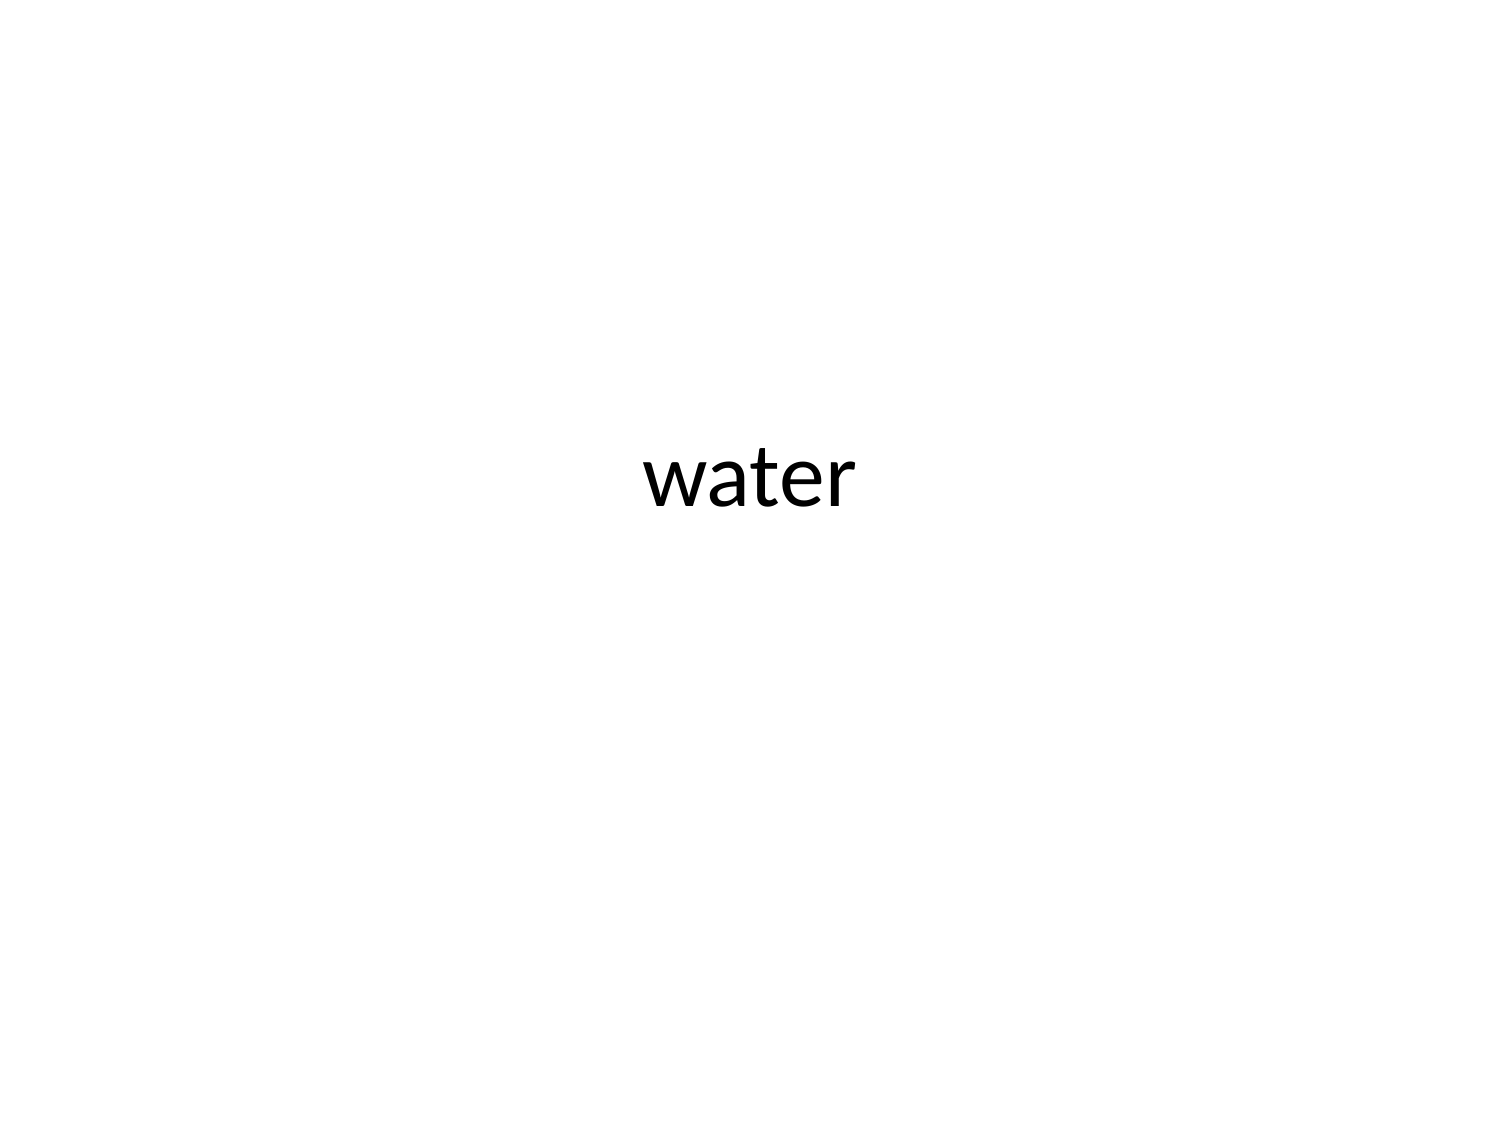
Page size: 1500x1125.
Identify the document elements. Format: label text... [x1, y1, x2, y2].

title water [112, 349, 1388, 591]
